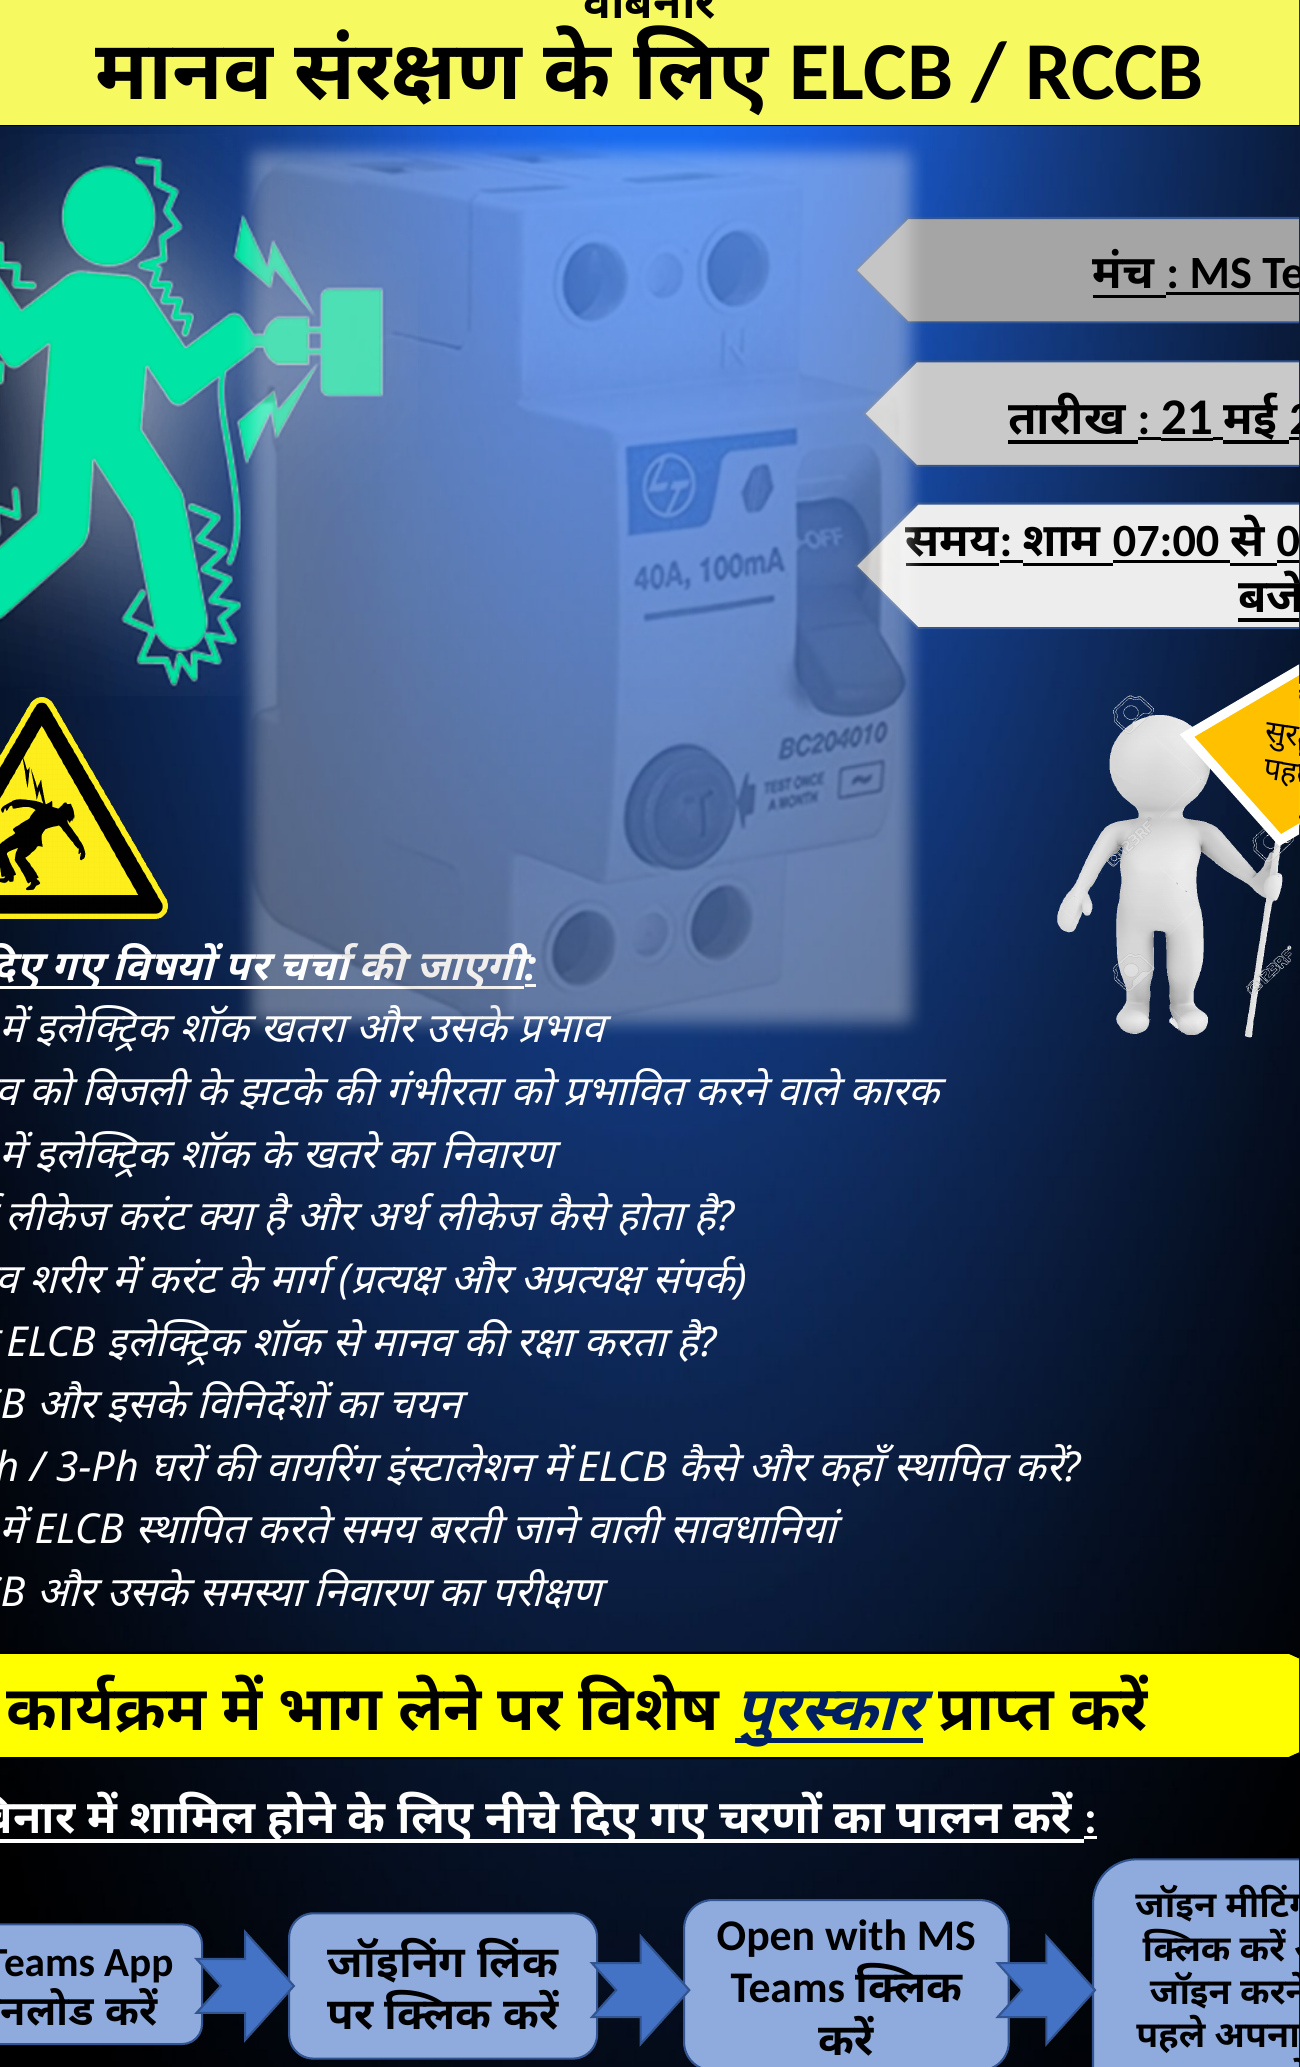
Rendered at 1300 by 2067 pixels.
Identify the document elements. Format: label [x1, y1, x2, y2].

picture [0, 0, 1300, 2067]
text_box [1036, 663, 1300, 1047]
